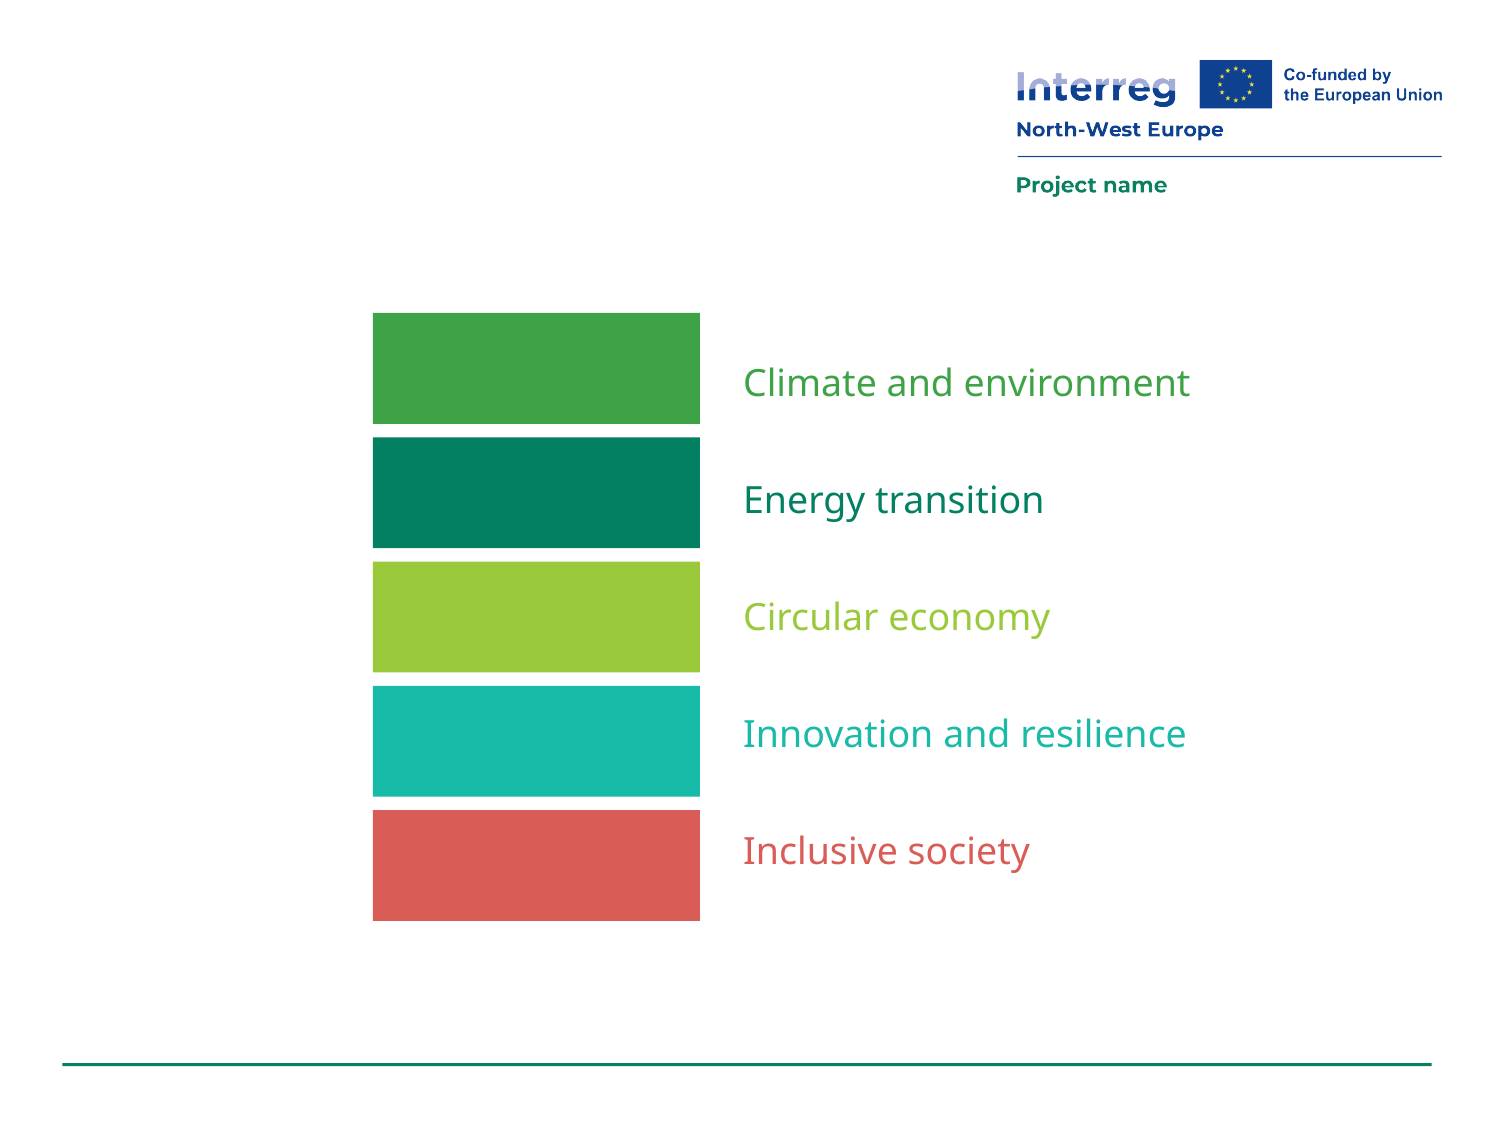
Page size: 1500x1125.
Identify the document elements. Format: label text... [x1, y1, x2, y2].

text_box [372, 561, 700, 673]
text_box [372, 685, 700, 797]
text_box Climate and environment Energy transition Circular economy Innovation and resilience Inclusive society [728, 338, 1257, 880]
text_box [372, 437, 700, 549]
text_box [372, 312, 700, 424]
text_box [372, 810, 700, 921]
picture [958, 0, 1500, 252]
